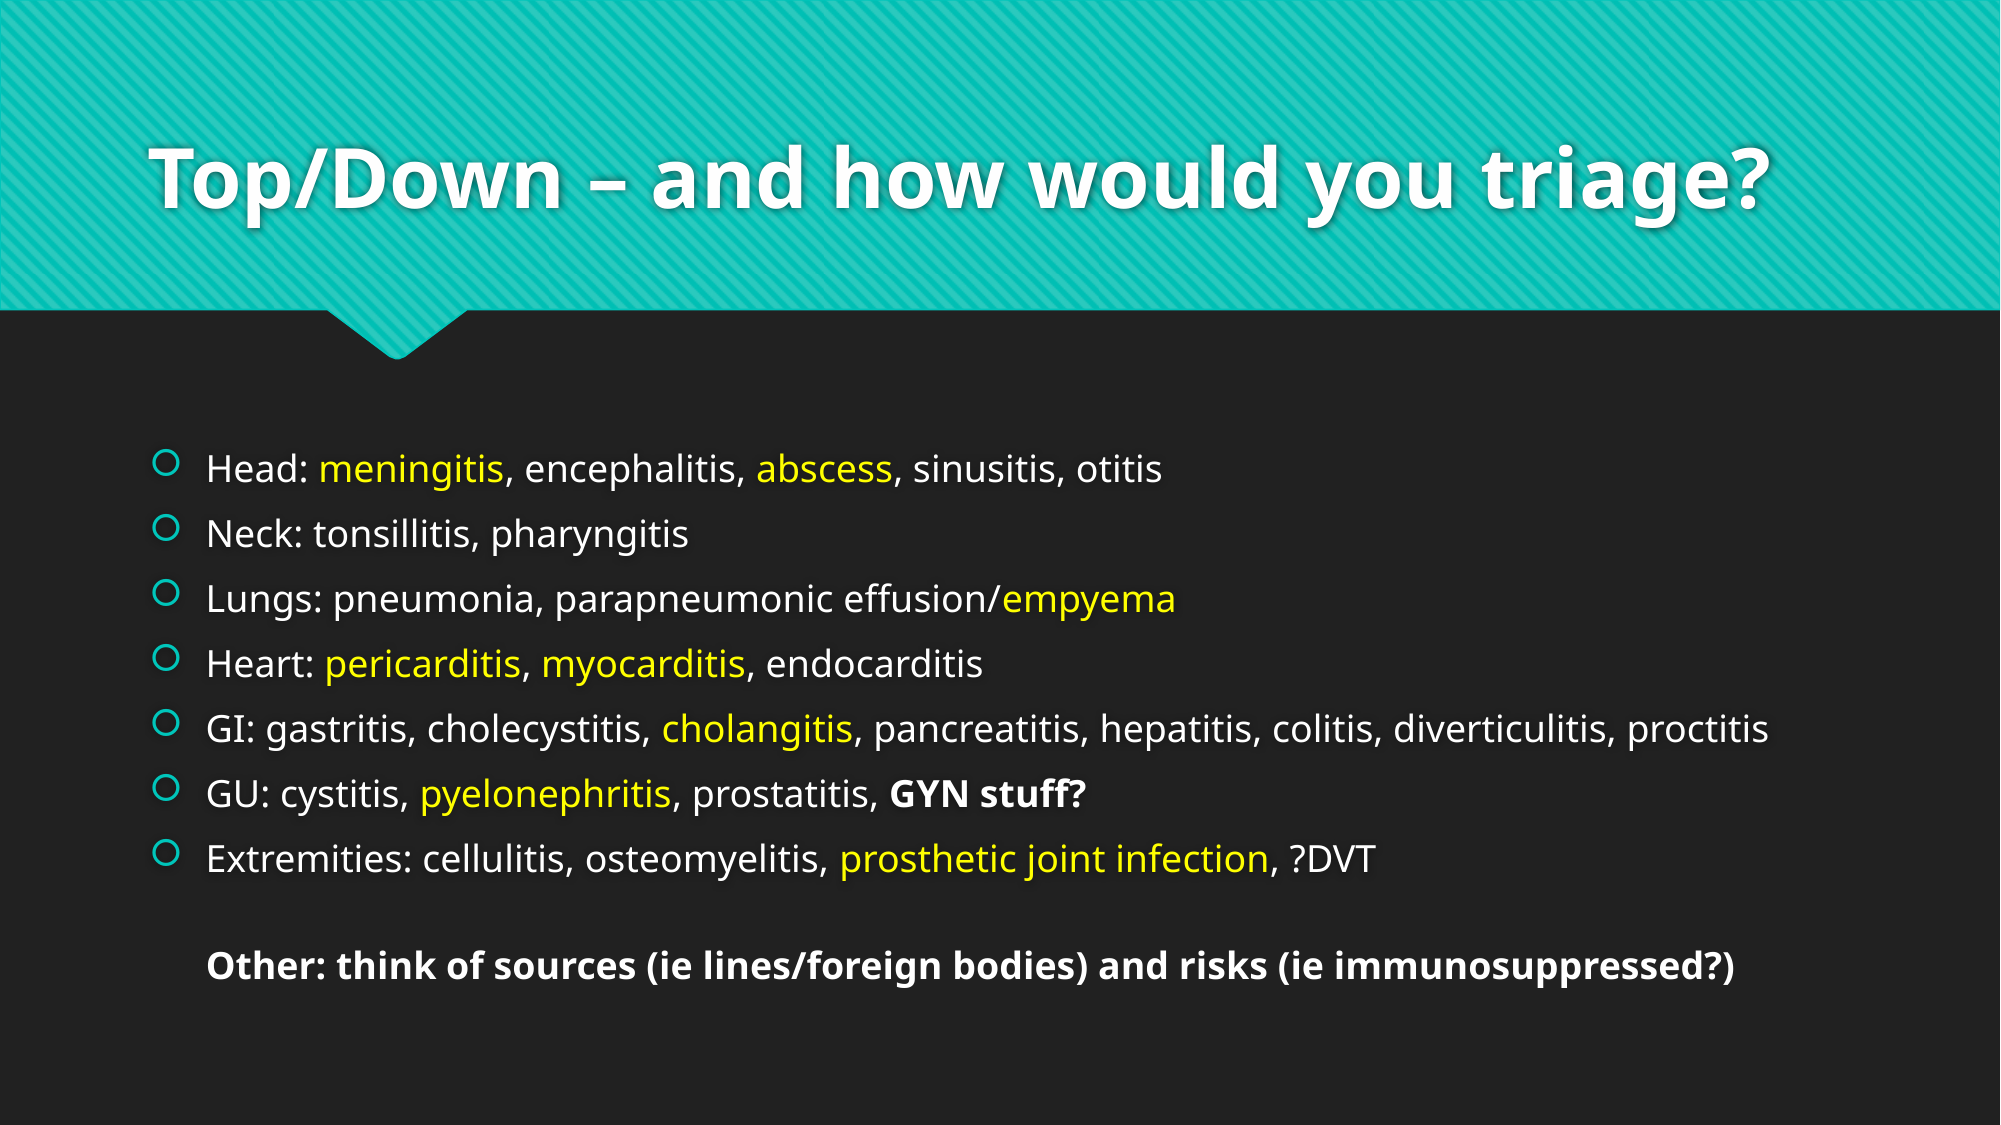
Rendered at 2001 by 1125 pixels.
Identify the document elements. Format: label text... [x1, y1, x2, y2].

list Head: meningitis, encephalitis, abscess, sinusitis, otitis Neck: tonsillitis, pharyngitis Lungs: pneumonia, parapneumonic effusion/empyema Heart: pericarditis, myocarditis, endocarditis GI: gastritis, cholecystitis, cholangitis, pancreatitis, hepatitis, colitis, diverticulitis, proctitis GU: cystitis, pyelonephritis, prostatitis, GYN stuff? Extremities: cellulitis, osteomyelitis, prosthetic joint infection, ?DVT [134, 364, 1866, 962]
title Top/Down – and how would you triage? [132, 73, 1868, 233]
text_box Other: think of sources (ie lines/foreign bodies) and risks (ie immunosuppressed?) [191, 934, 1837, 995]
